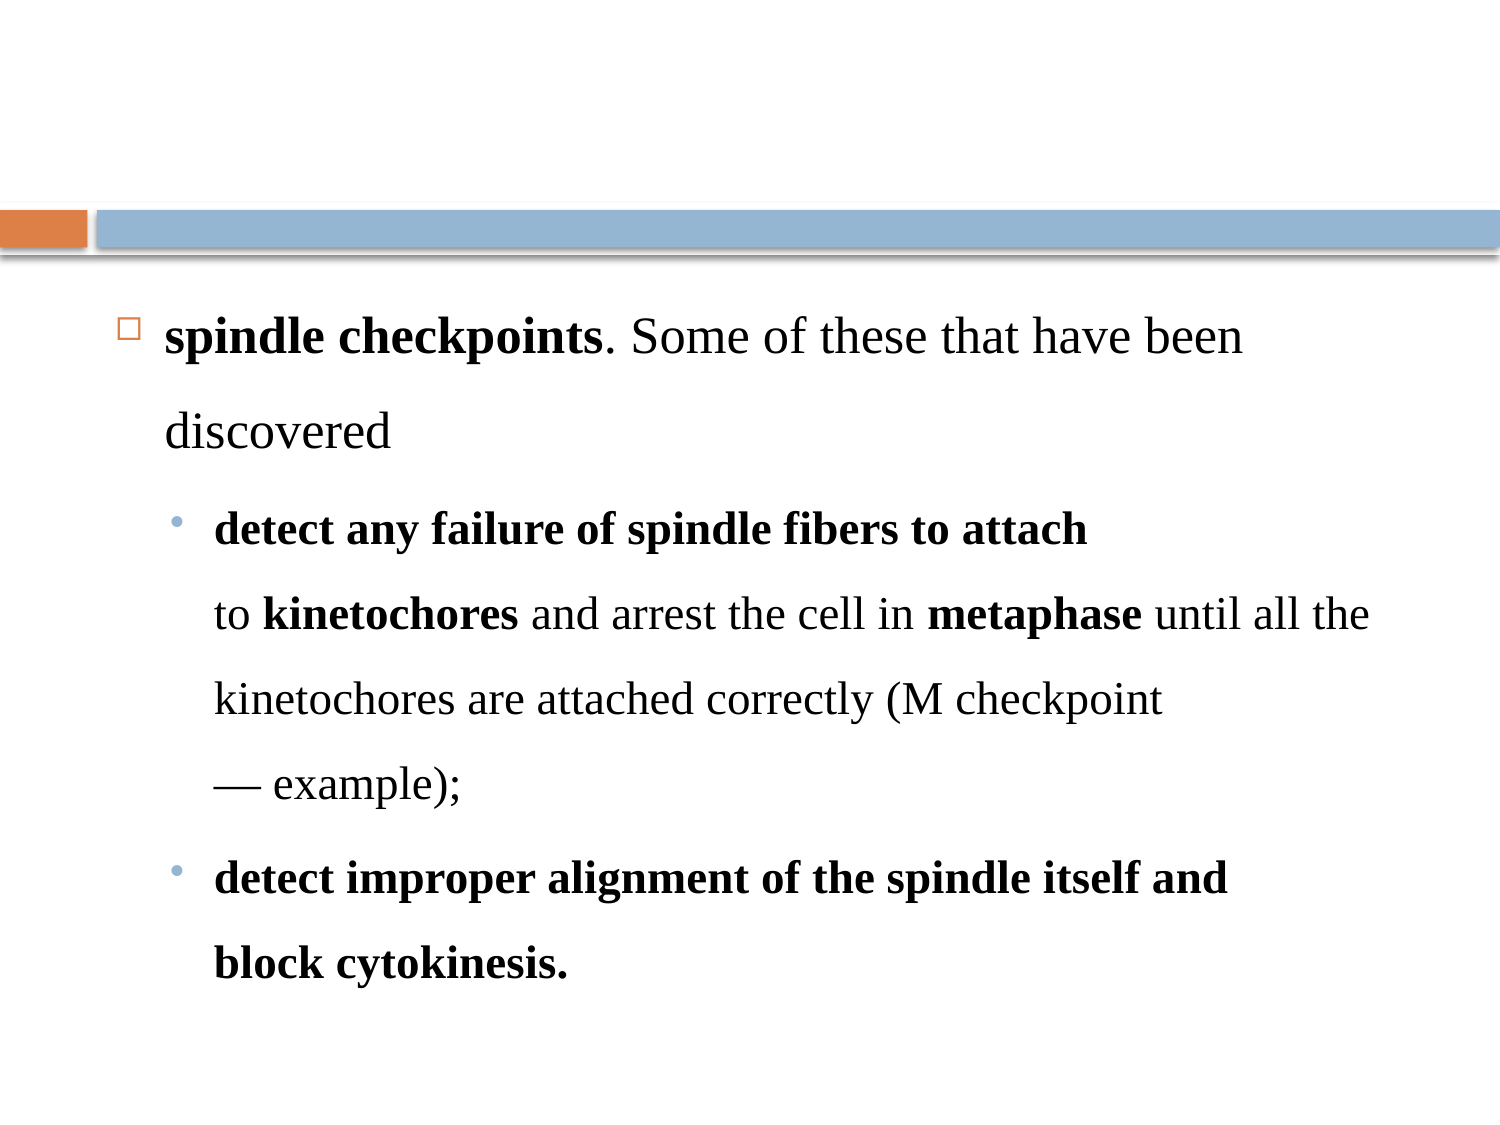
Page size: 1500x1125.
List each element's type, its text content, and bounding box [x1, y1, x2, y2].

list spindle checkpoints. Some of these that have been discovered detect any failure of spindle fibers to attach to kinetochores and arrest the cell in metaphase until all the kinetochores are attached correctly (M checkpoint — example); detect improper alignment of the spindle itself and block cytokinesis. [100, 262, 1438, 1000]
